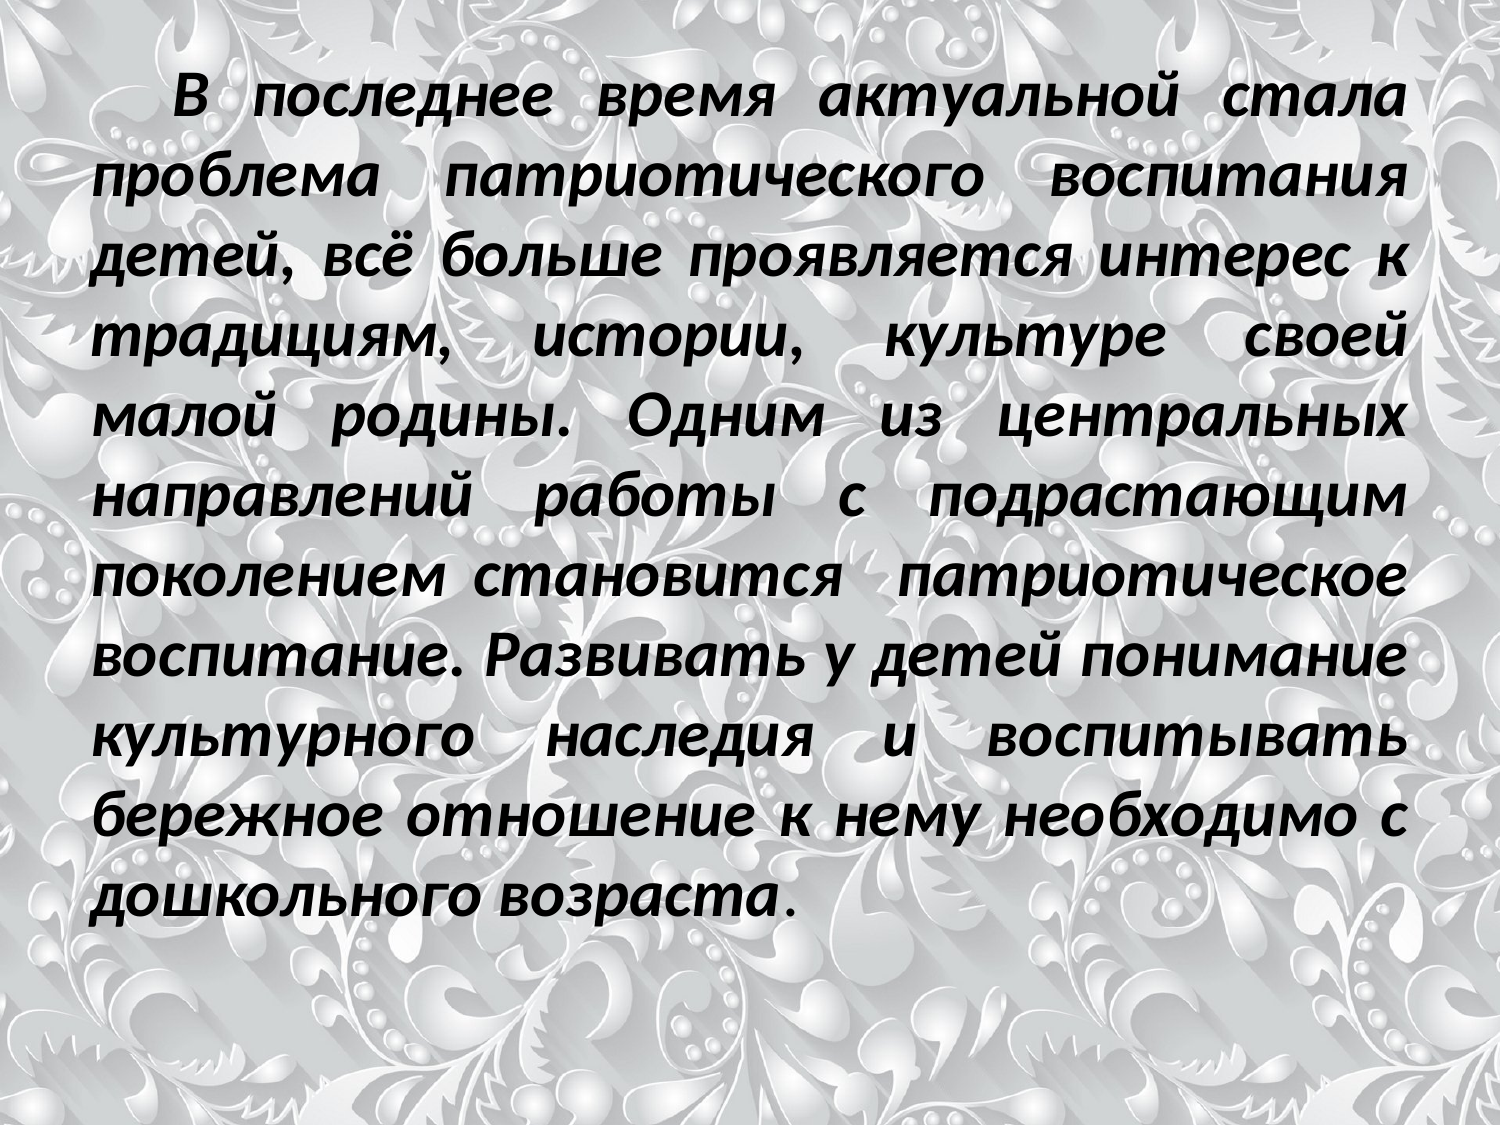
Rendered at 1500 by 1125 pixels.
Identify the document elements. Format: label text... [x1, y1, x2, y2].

picture [0, 0, 1500, 1125]
list В последнее время актуальной стала проблема патриотического воспитания детей, всё больше проявляется интерес к традициям, истории, культуре своей малой родины. Одним из центральных направлений работы с подрастающим поколением становится патриотическое воспитание. Развивать у детей понимание культурного наследия и воспитывать бережное отношение к нему необходимо с дошкольного возраста. [75, 42, 1425, 1083]
